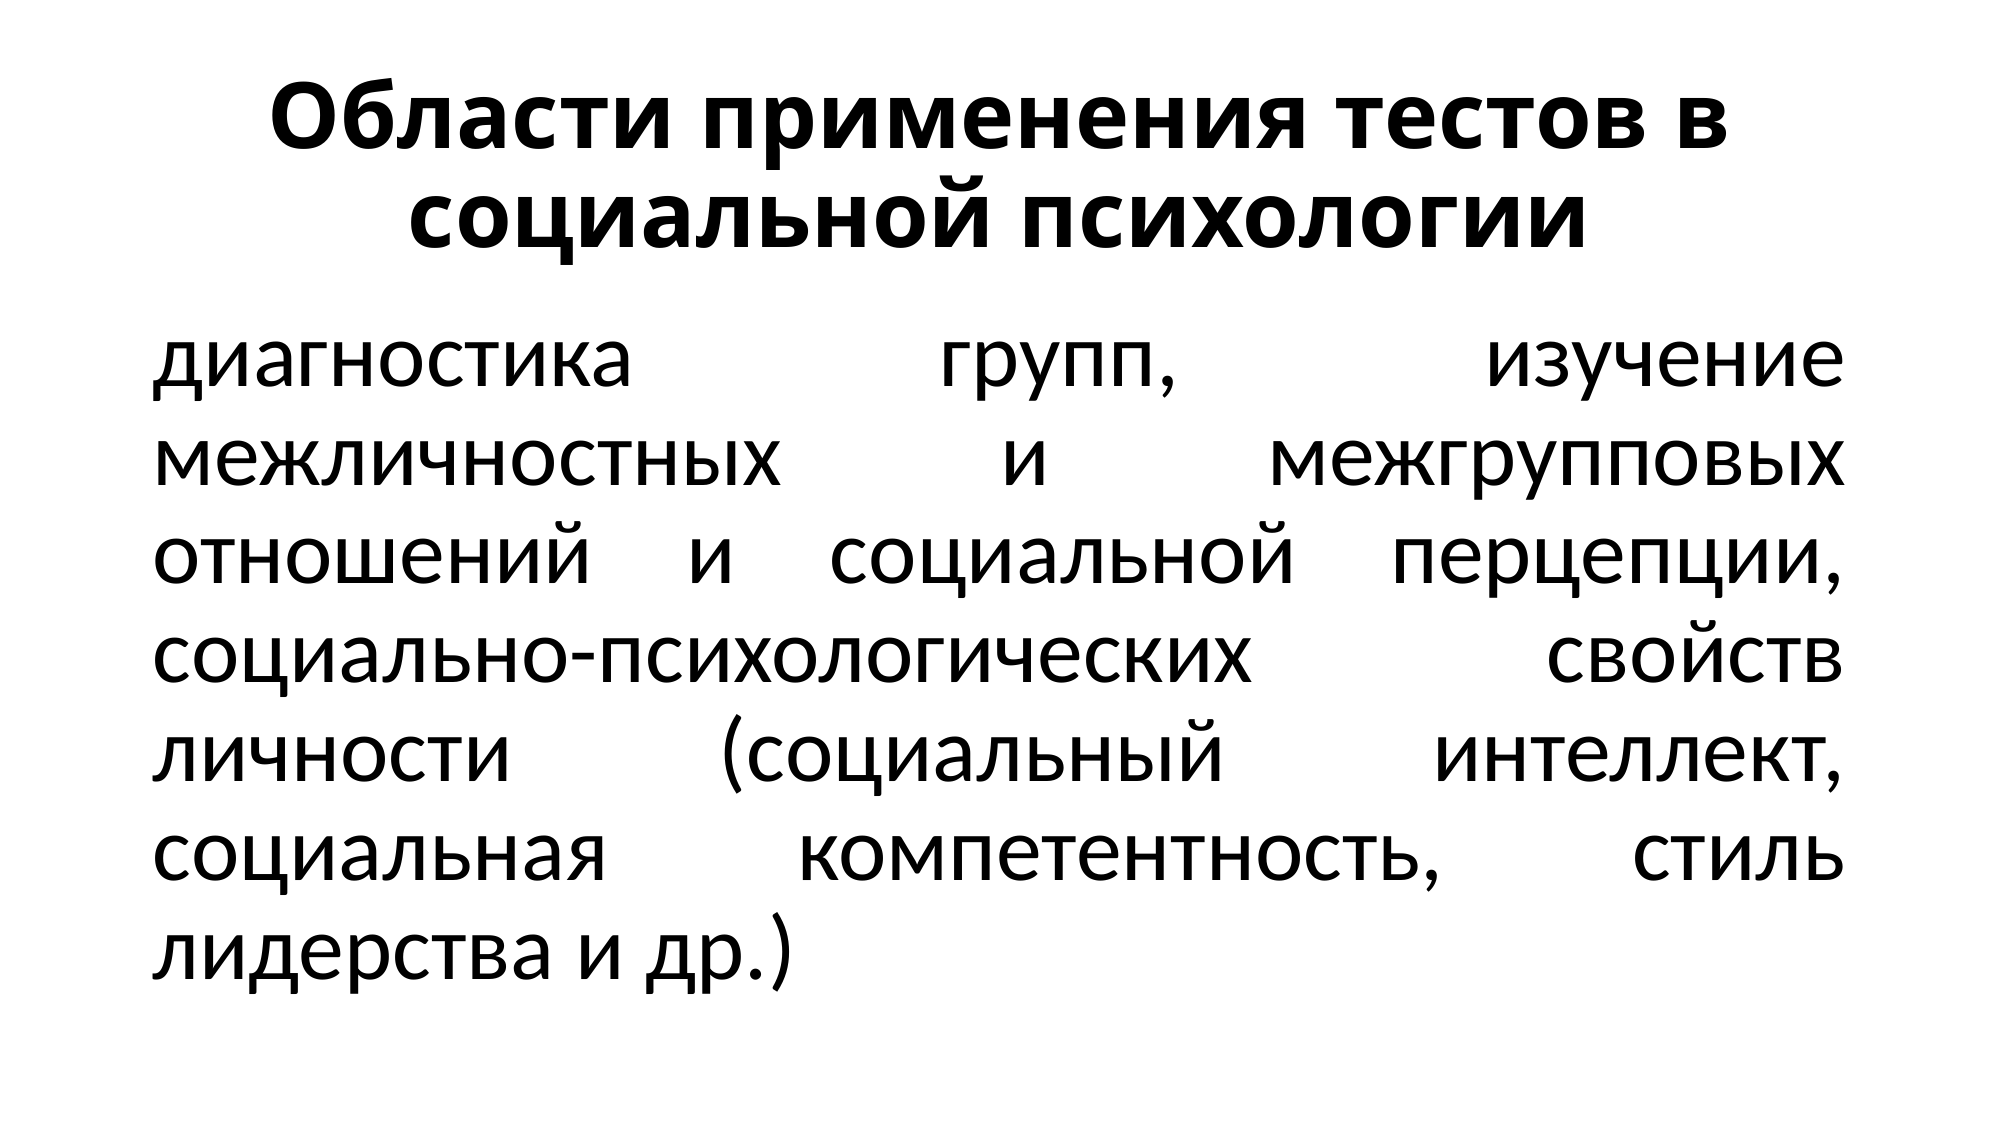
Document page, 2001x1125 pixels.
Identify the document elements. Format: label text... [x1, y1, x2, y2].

list диагностика групп, изучение межличностных и межгрупповых отношений и социальной перцепции, социально-психологических свойств личности (социальный интеллект, социальная компетентность, стиль лидерства и др.) [137, 299, 1863, 1014]
title Области применения тестов в социальной психологии [137, 59, 1863, 278]
